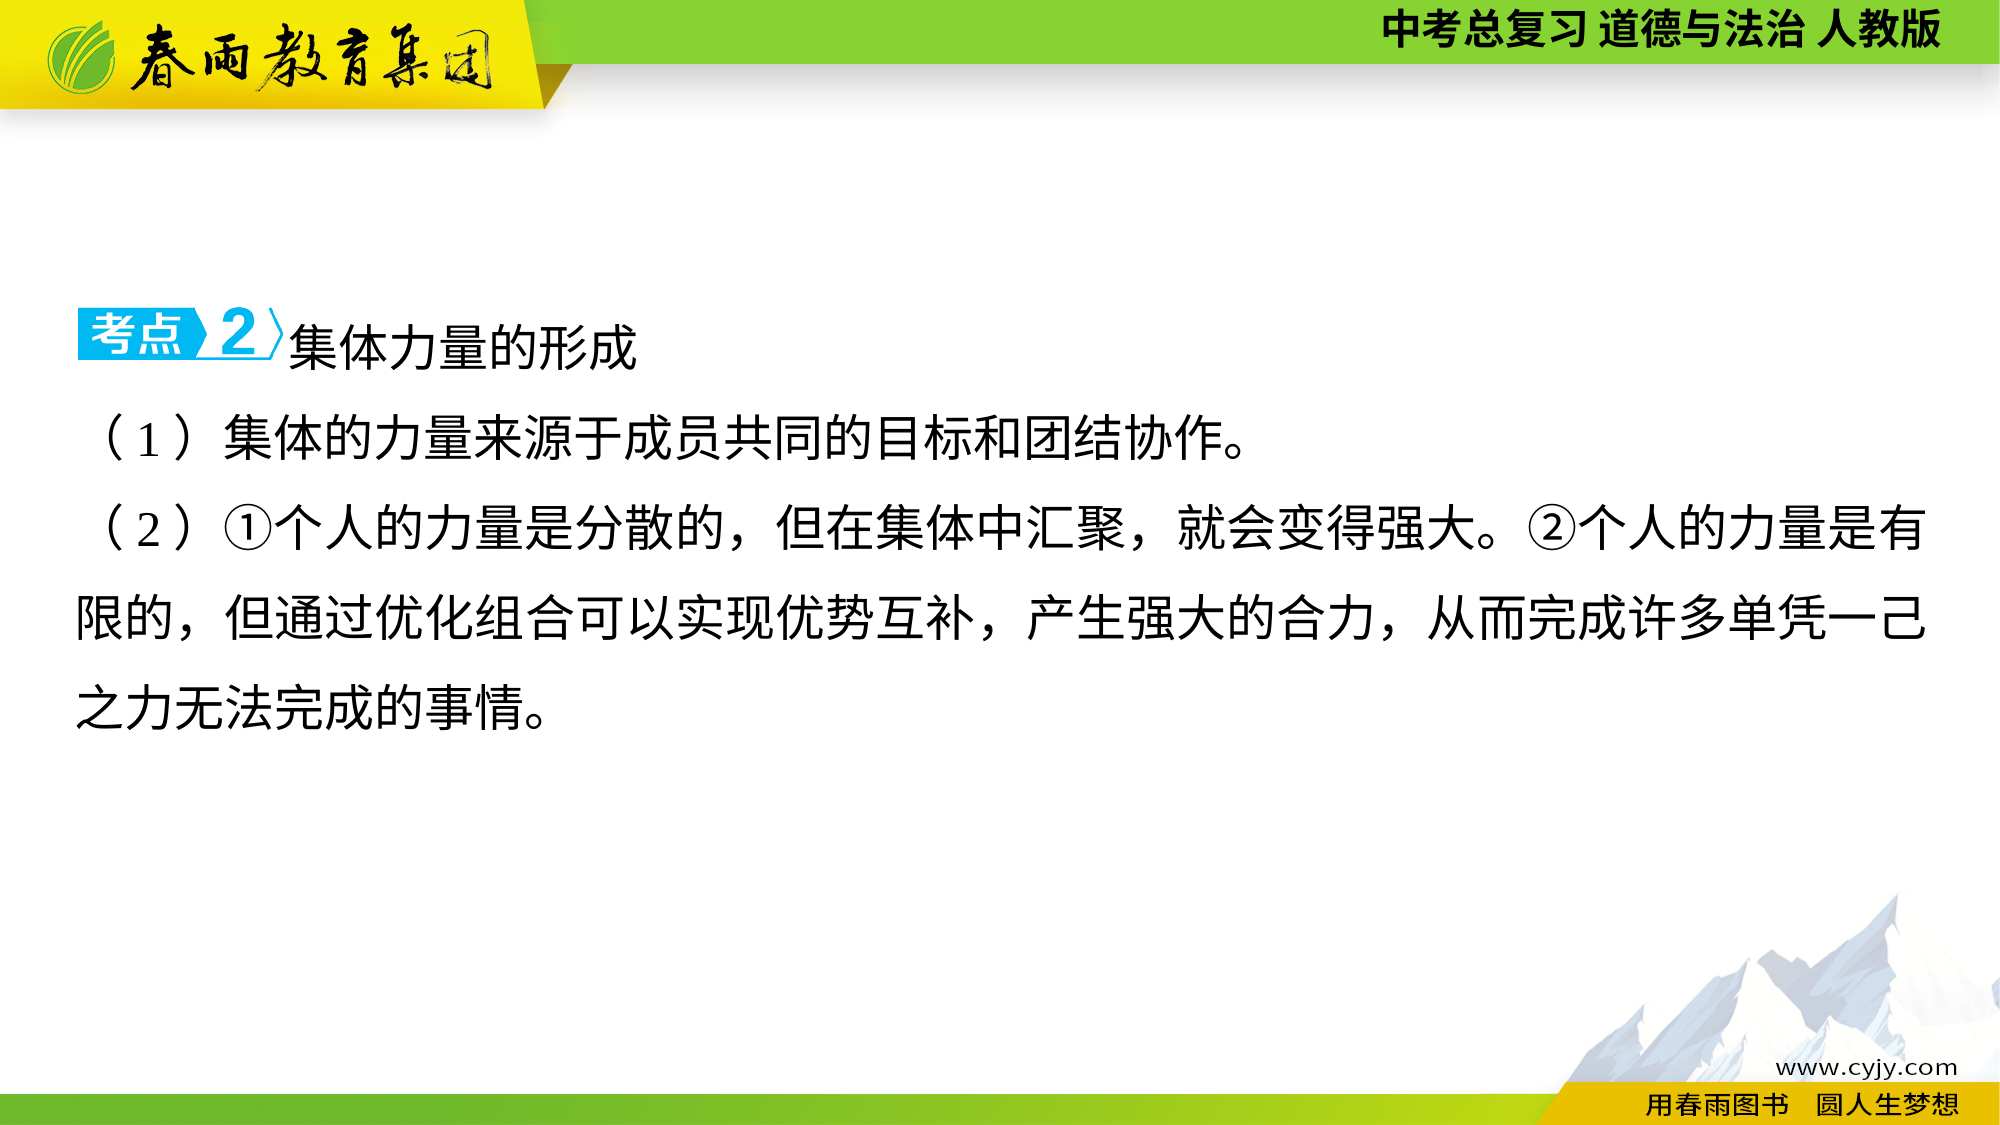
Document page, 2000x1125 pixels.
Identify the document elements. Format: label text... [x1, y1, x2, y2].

list 集体力量的形成 （1）集体的力量来源于成员共同的目标和团结协作。 （2）①个人的力量是分散的，但在集体中汇聚，就会变得强大。②个人的力量是有限的，但通过优化组合可以实现优势互补，产生强大的合力，从而完成许多单凭一己之力无法完成的事情。 [59, 278, 1944, 737]
picture [0, 0, 2000, 1125]
